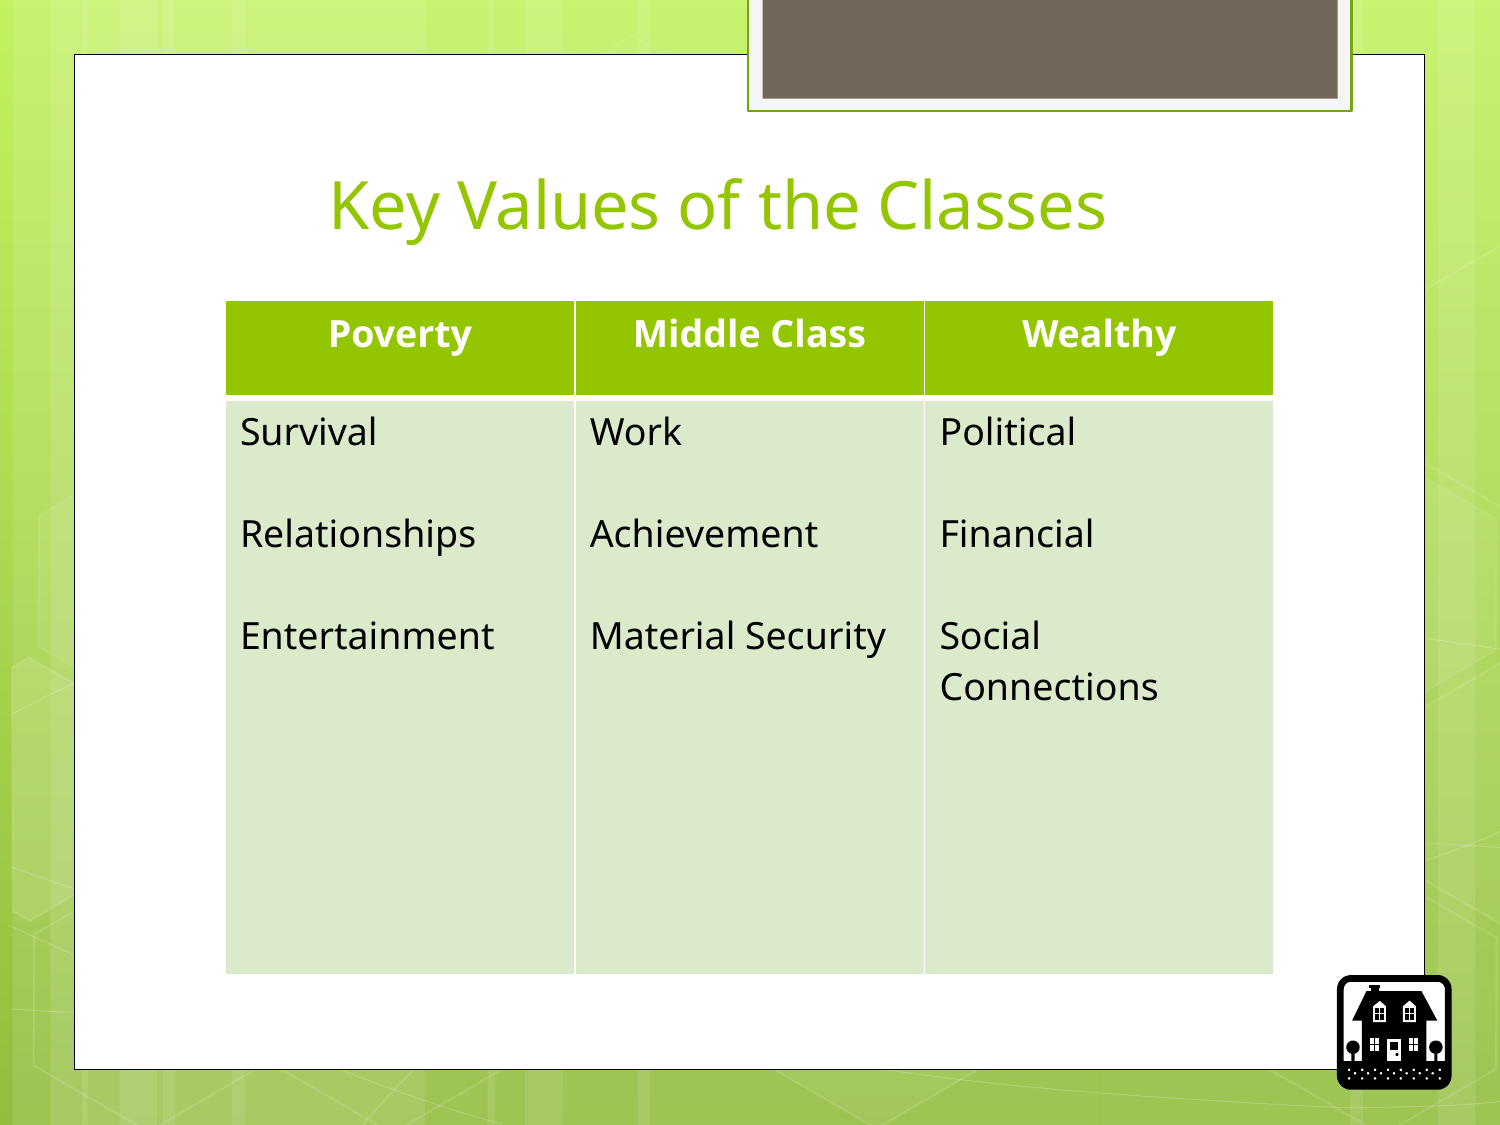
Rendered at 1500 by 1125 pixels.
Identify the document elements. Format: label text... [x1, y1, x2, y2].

table_cell Political Financial Social Connections [925, 401, 1273, 974]
picture [1336, 974, 1452, 1090]
table_cell Work Achievement Material Security [576, 401, 924, 974]
table_header Wealthy [925, 301, 1273, 395]
title Key Values of the Classes [174, 149, 1261, 257]
table_cell Survival Relationships Entertainment [226, 401, 574, 974]
table_header Middle Class [576, 301, 924, 395]
table_header Poverty [226, 301, 574, 395]
